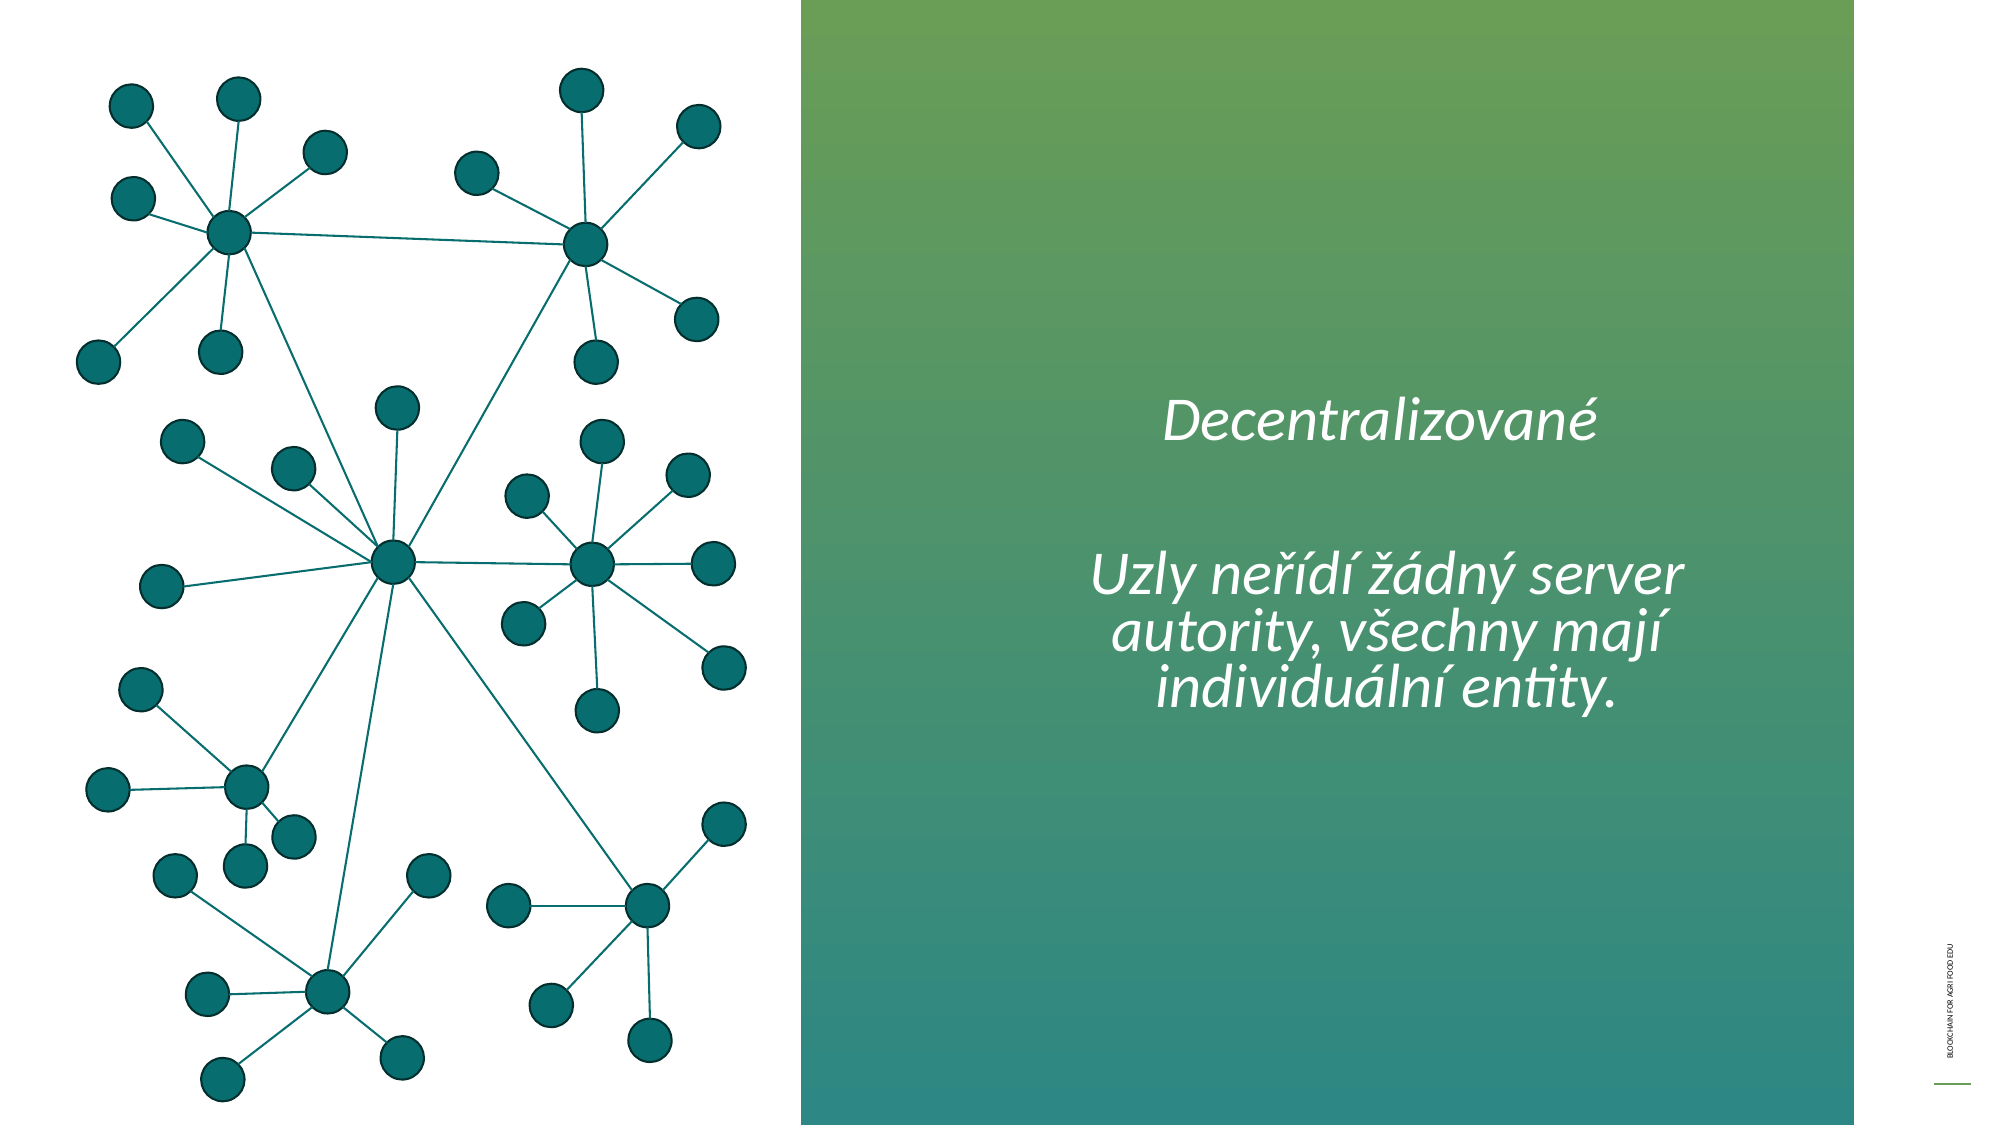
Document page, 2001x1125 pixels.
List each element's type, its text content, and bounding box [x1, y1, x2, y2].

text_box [76, 68, 747, 1102]
list Decentralizované Uzly neřídí žádný server autority, všechny mají individuální entity. [999, 97, 1775, 1017]
